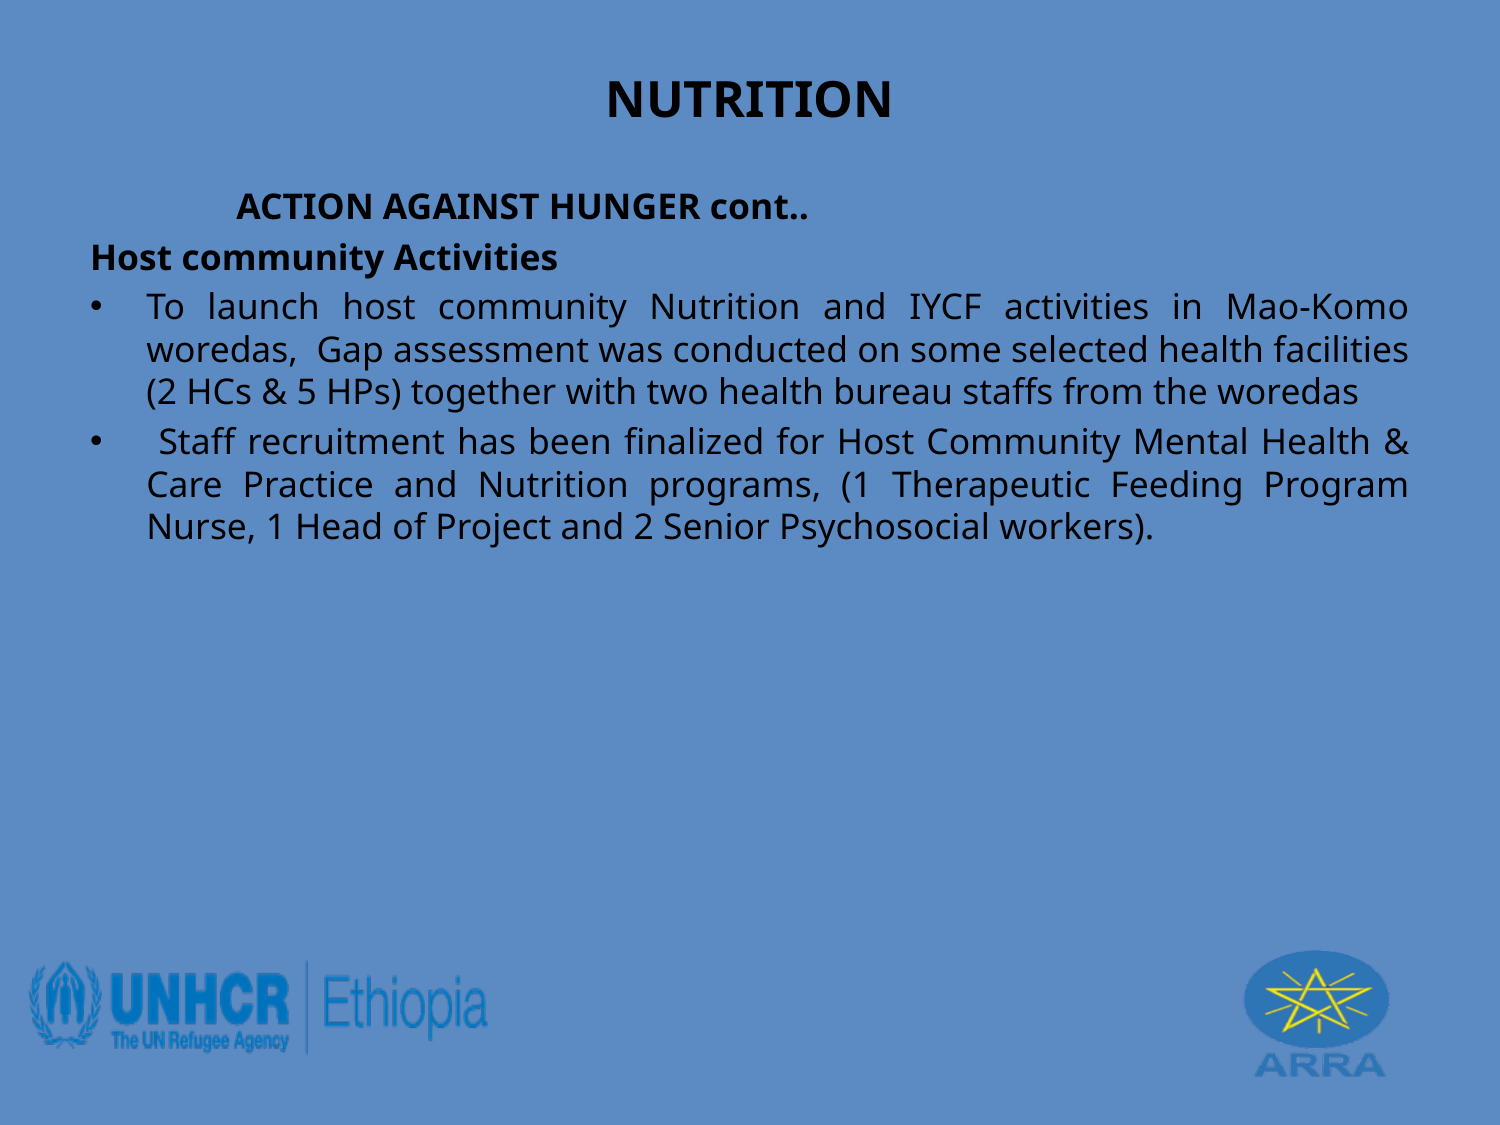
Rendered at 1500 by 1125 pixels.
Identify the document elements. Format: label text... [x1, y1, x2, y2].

list ACTION AGAINST HUNGER cont.. Host community Activities To launch host community Nutrition and IYCF activities in Mao-Komo woredas, Gap assessment was conducted on some selected health facilities (2 HCs & 5 HPs) together with two health bureau staffs from the woredas Staff recruitment has been finalized for Host Community Mental Health & Care Practice and Nutrition programs, (1 Therapeutic Feeding Program Nurse, 1 Head of Project and 2 Senior Psychosocial workers). [75, 174, 1425, 1005]
title NUTRITION [75, 45, 1425, 150]
picture [1224, 949, 1413, 1104]
picture [0, 912, 488, 1104]
